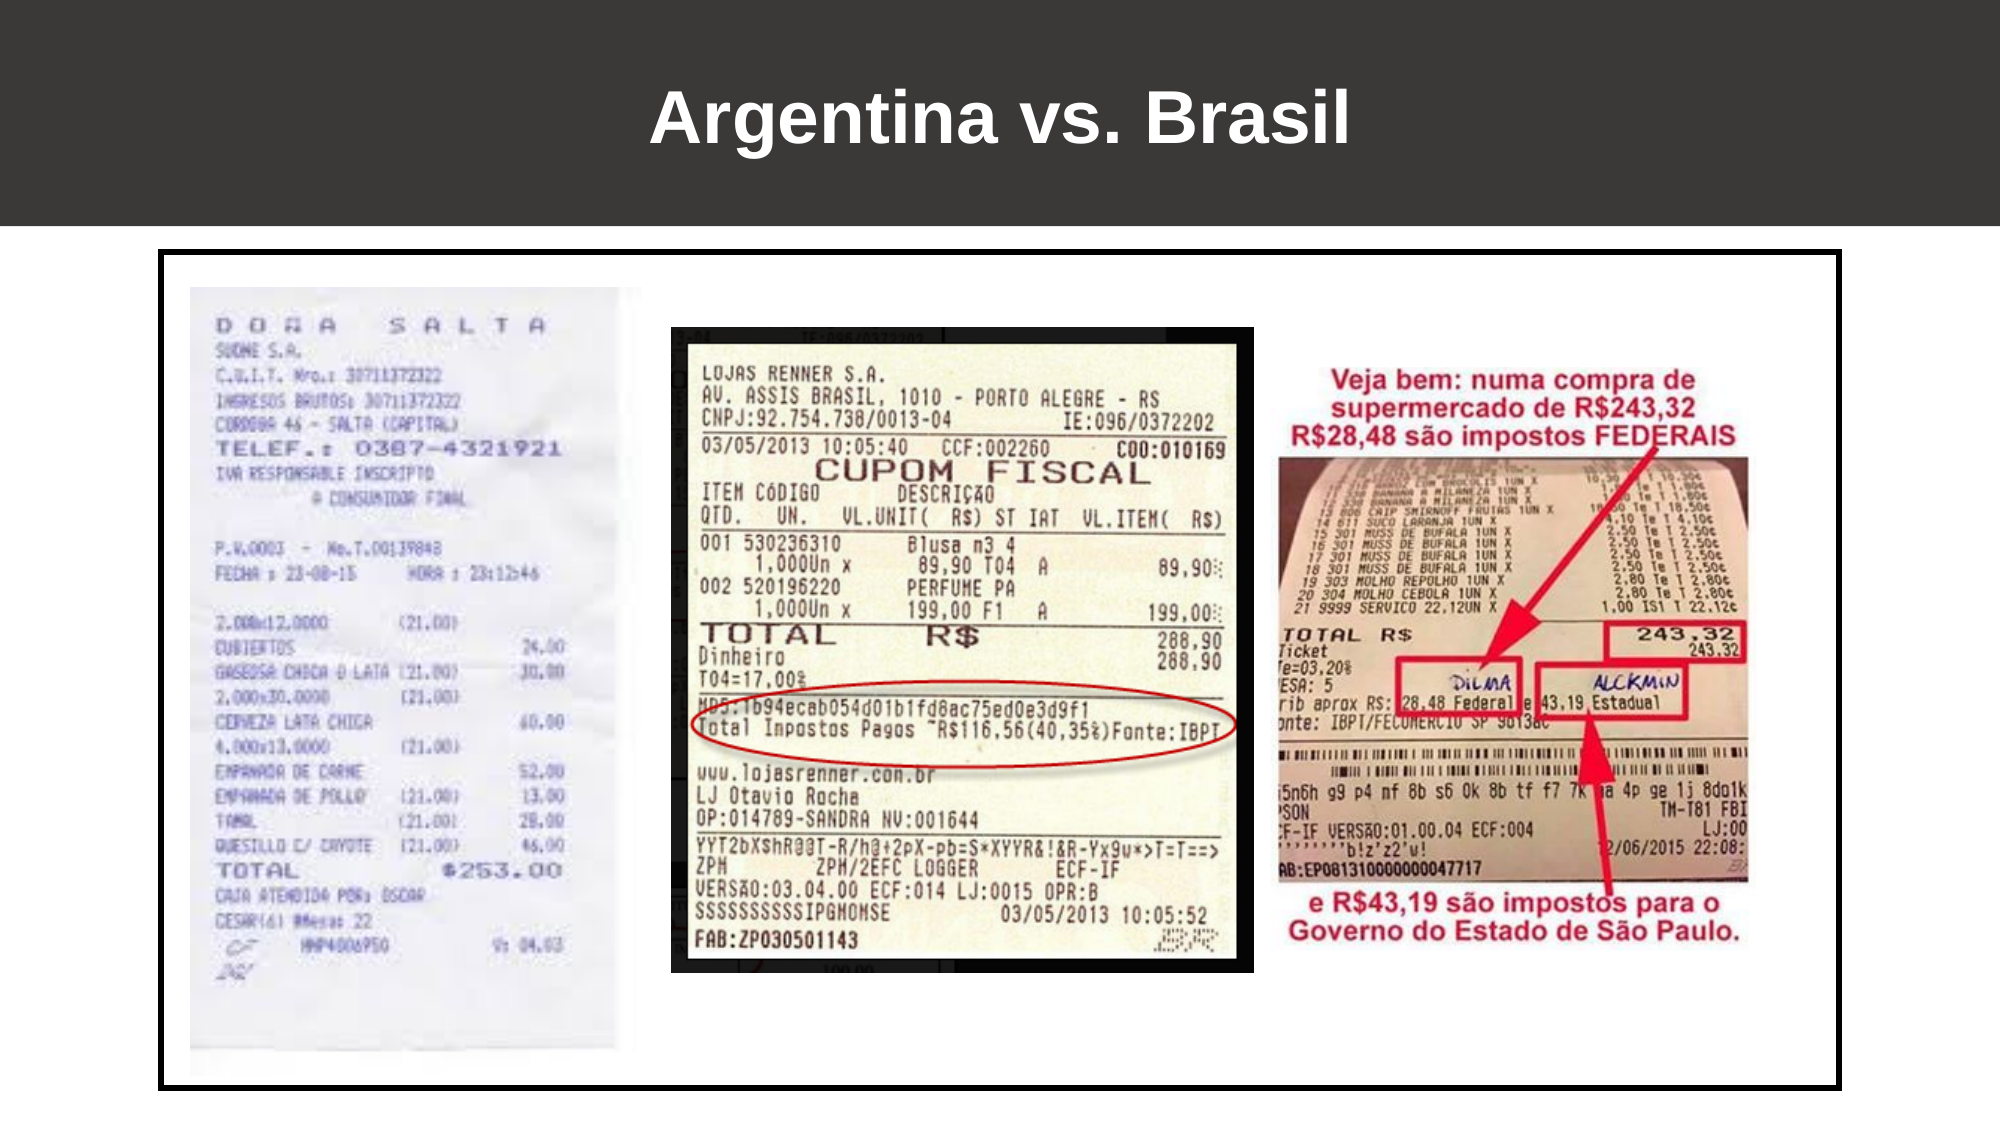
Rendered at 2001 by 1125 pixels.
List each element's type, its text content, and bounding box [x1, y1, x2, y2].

text_box [160, 251, 1840, 1089]
picture [190, 287, 642, 1076]
text_box Argentina vs. Brasil [0, 0, 2000, 227]
picture [671, 327, 1822, 973]
